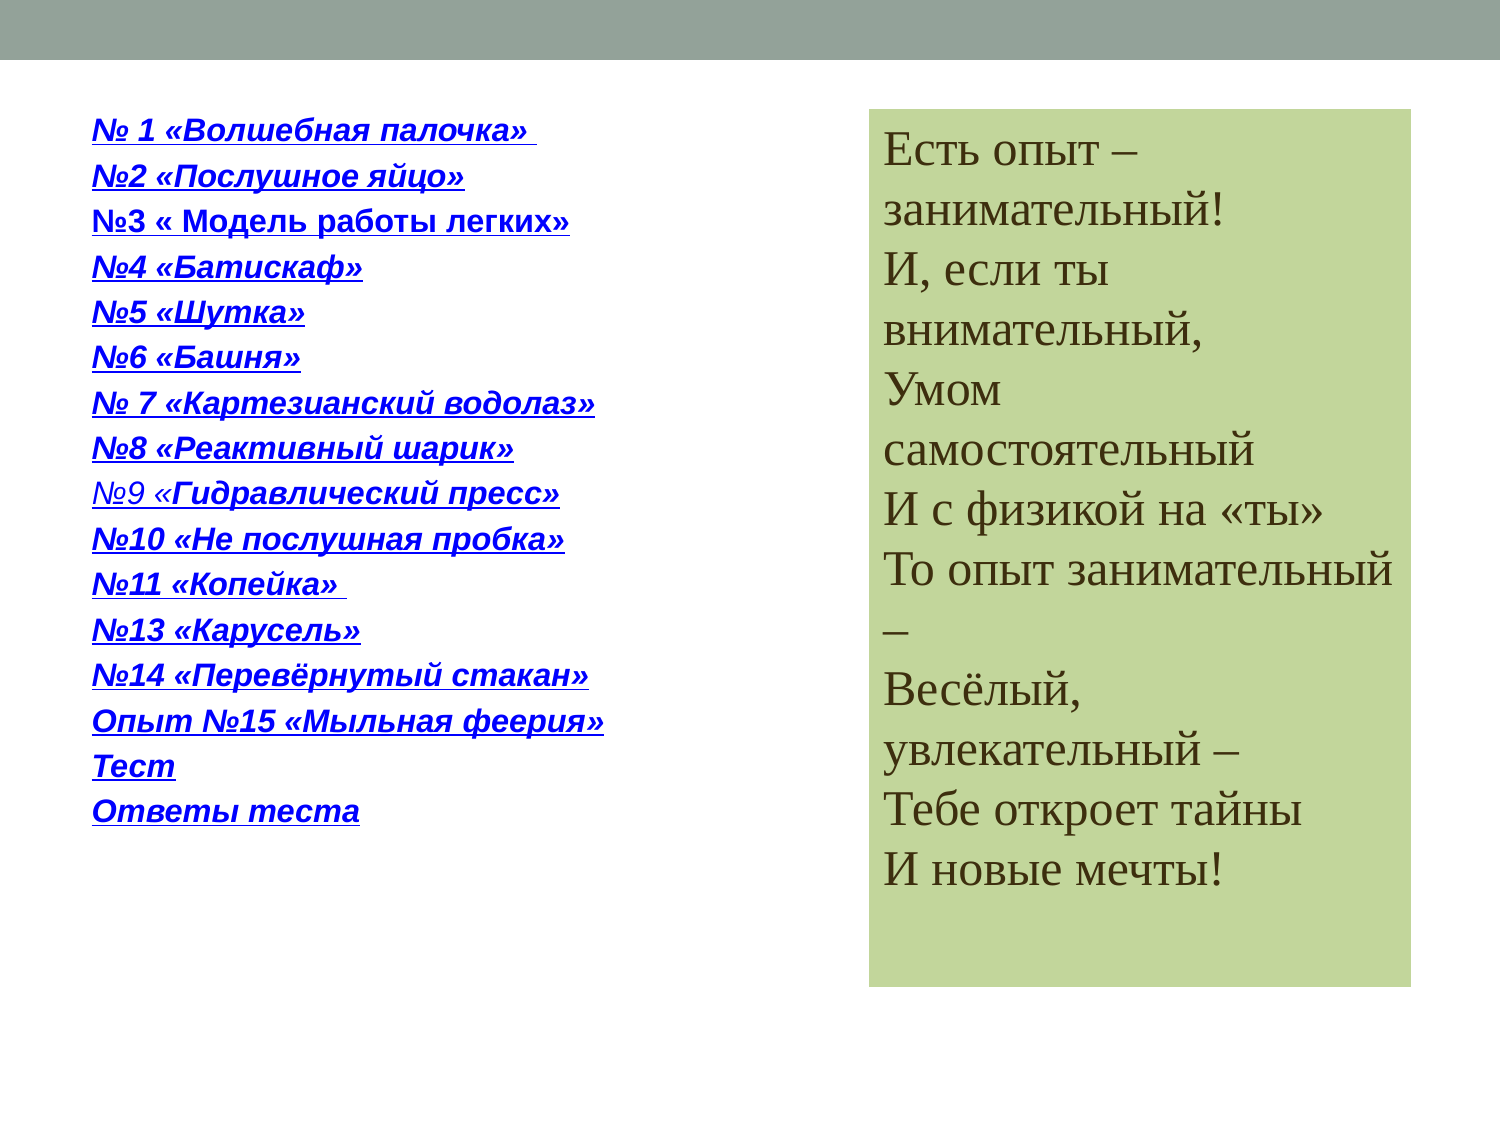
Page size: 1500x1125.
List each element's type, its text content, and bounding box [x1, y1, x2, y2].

text_box Есть опыт – занимательный! И, если ты внимательный, Умом самостоятельный И с физикой на «ты» То опыт занимательный – Весёлый, увлекательный – Тебе откроет тайны И новые мечты! [868, 107, 1412, 988]
list № 1 «Волшебная палочка» №2 «Послушное яйцо» №3 « Модель работы легких» №4 «Батискаф» №5 «Шутка» №6 «Башня» № 7 «Картезианский водолаз» №8 «Реактивный шарик» №9 «Гидравлический пресс» №10 «Не послушная пробка» №11 «Копейка» №13 «Карусель» №14 «Перевёрнутый стакан» Опыт №15 «Мыльная феерия» Тест Ответы теста [76, 101, 1427, 1016]
